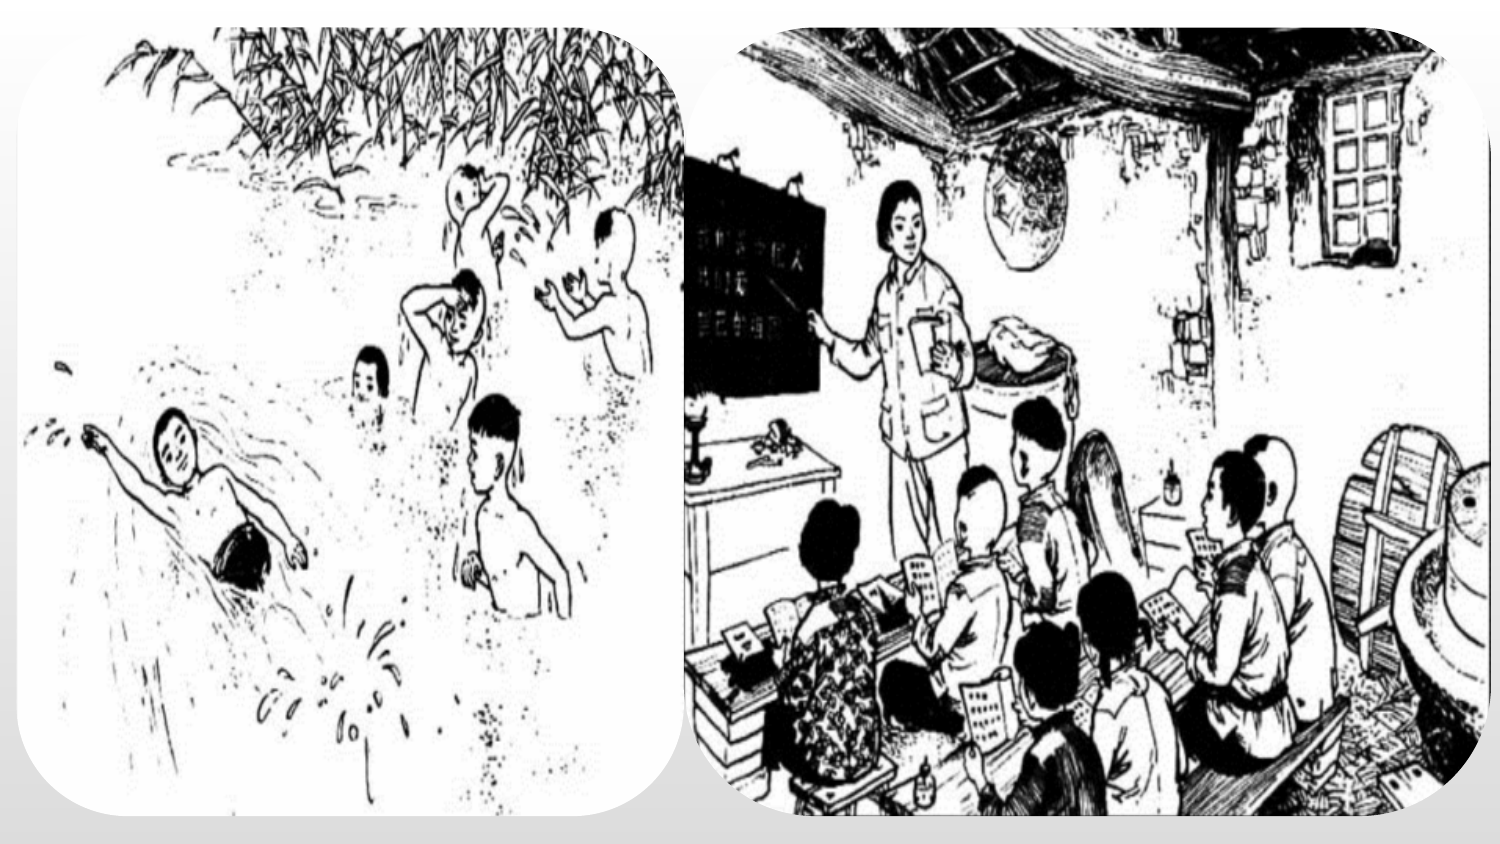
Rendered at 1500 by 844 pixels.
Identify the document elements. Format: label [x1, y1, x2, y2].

text_box [16, 27, 1491, 817]
